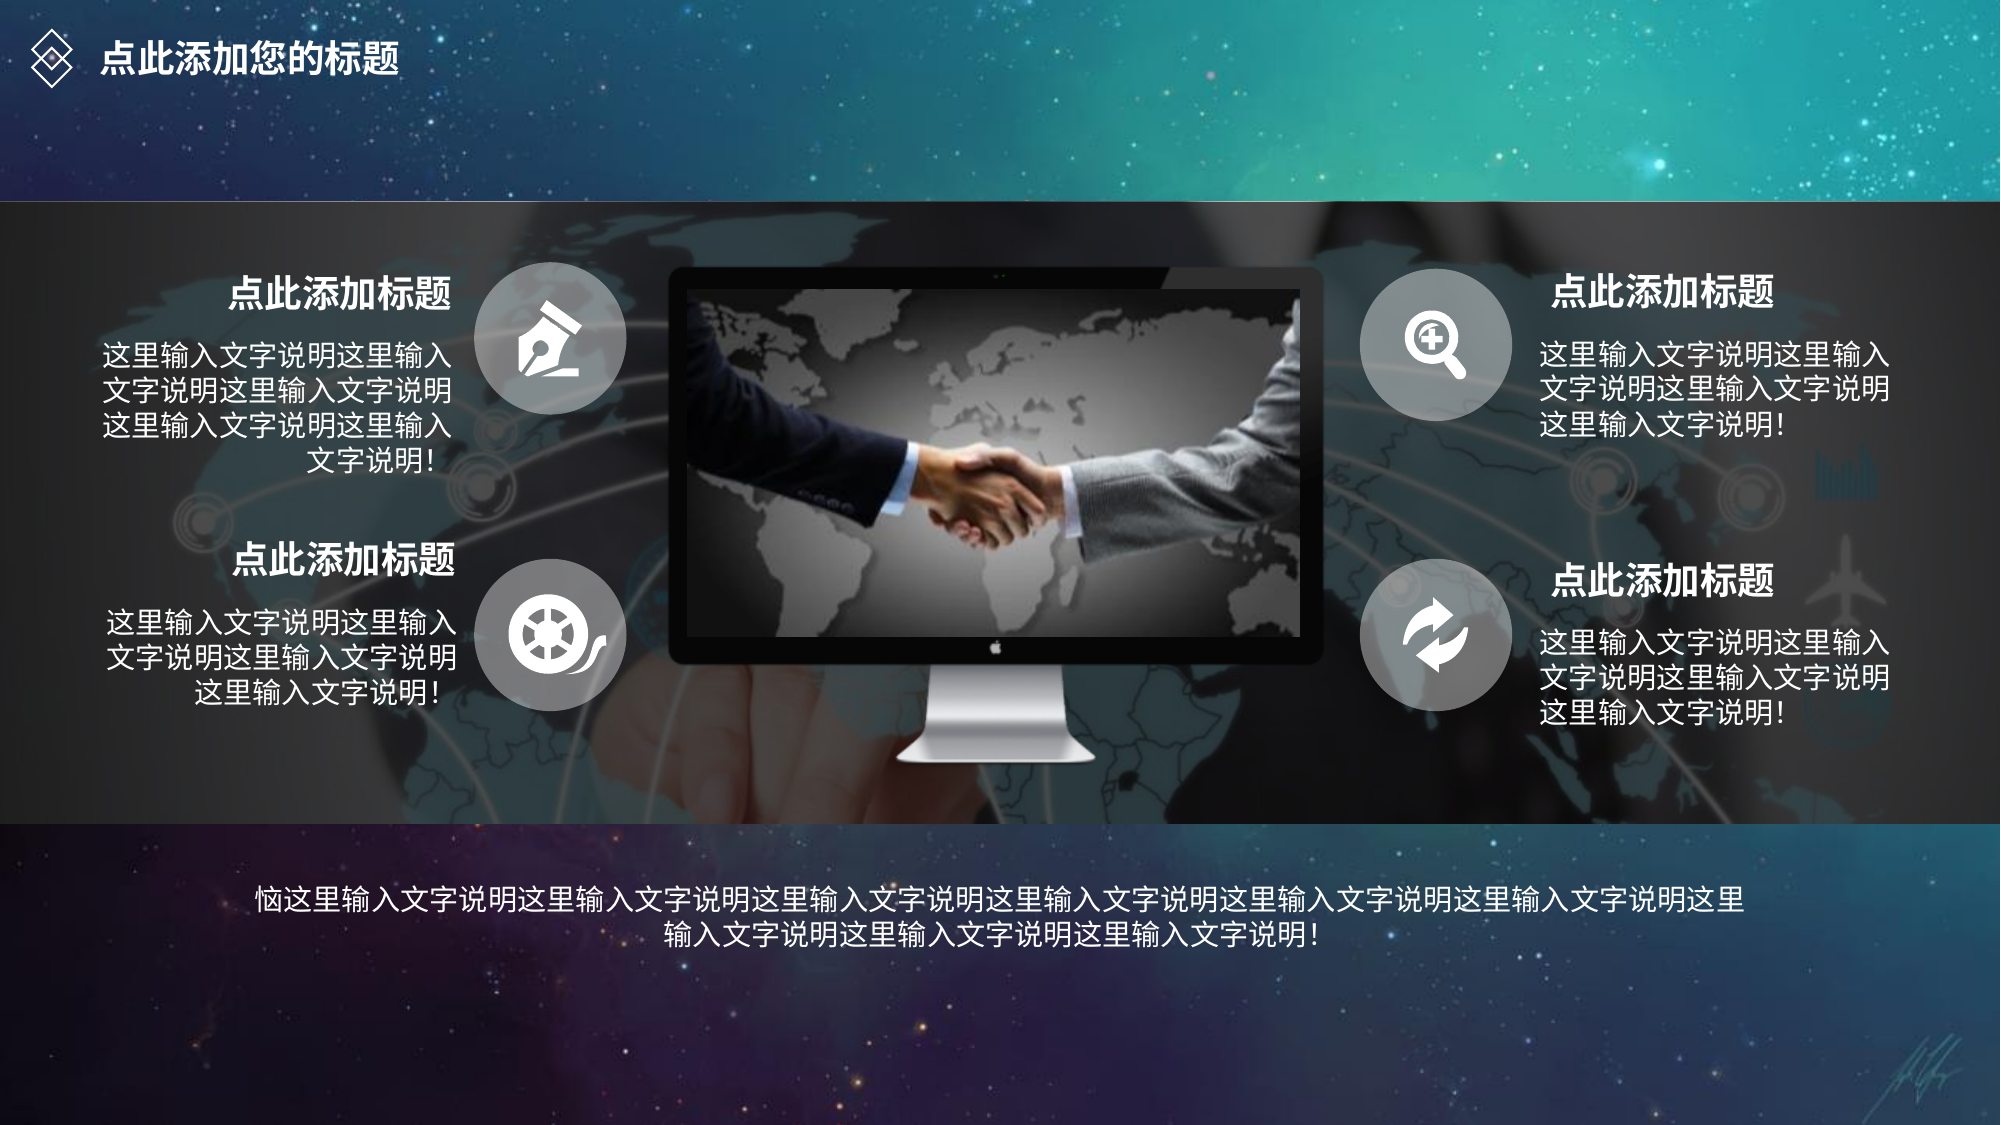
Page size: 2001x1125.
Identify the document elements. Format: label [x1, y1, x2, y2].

text_box [32, 29, 72, 88]
text_box [29, 528, 473, 719]
text_box [0, 201, 564, 825]
text_box [25, 261, 469, 487]
text_box [1427, 201, 2000, 825]
text_box [1524, 549, 1909, 739]
text_box [1524, 260, 1909, 450]
picture [0, 0, 2000, 1125]
